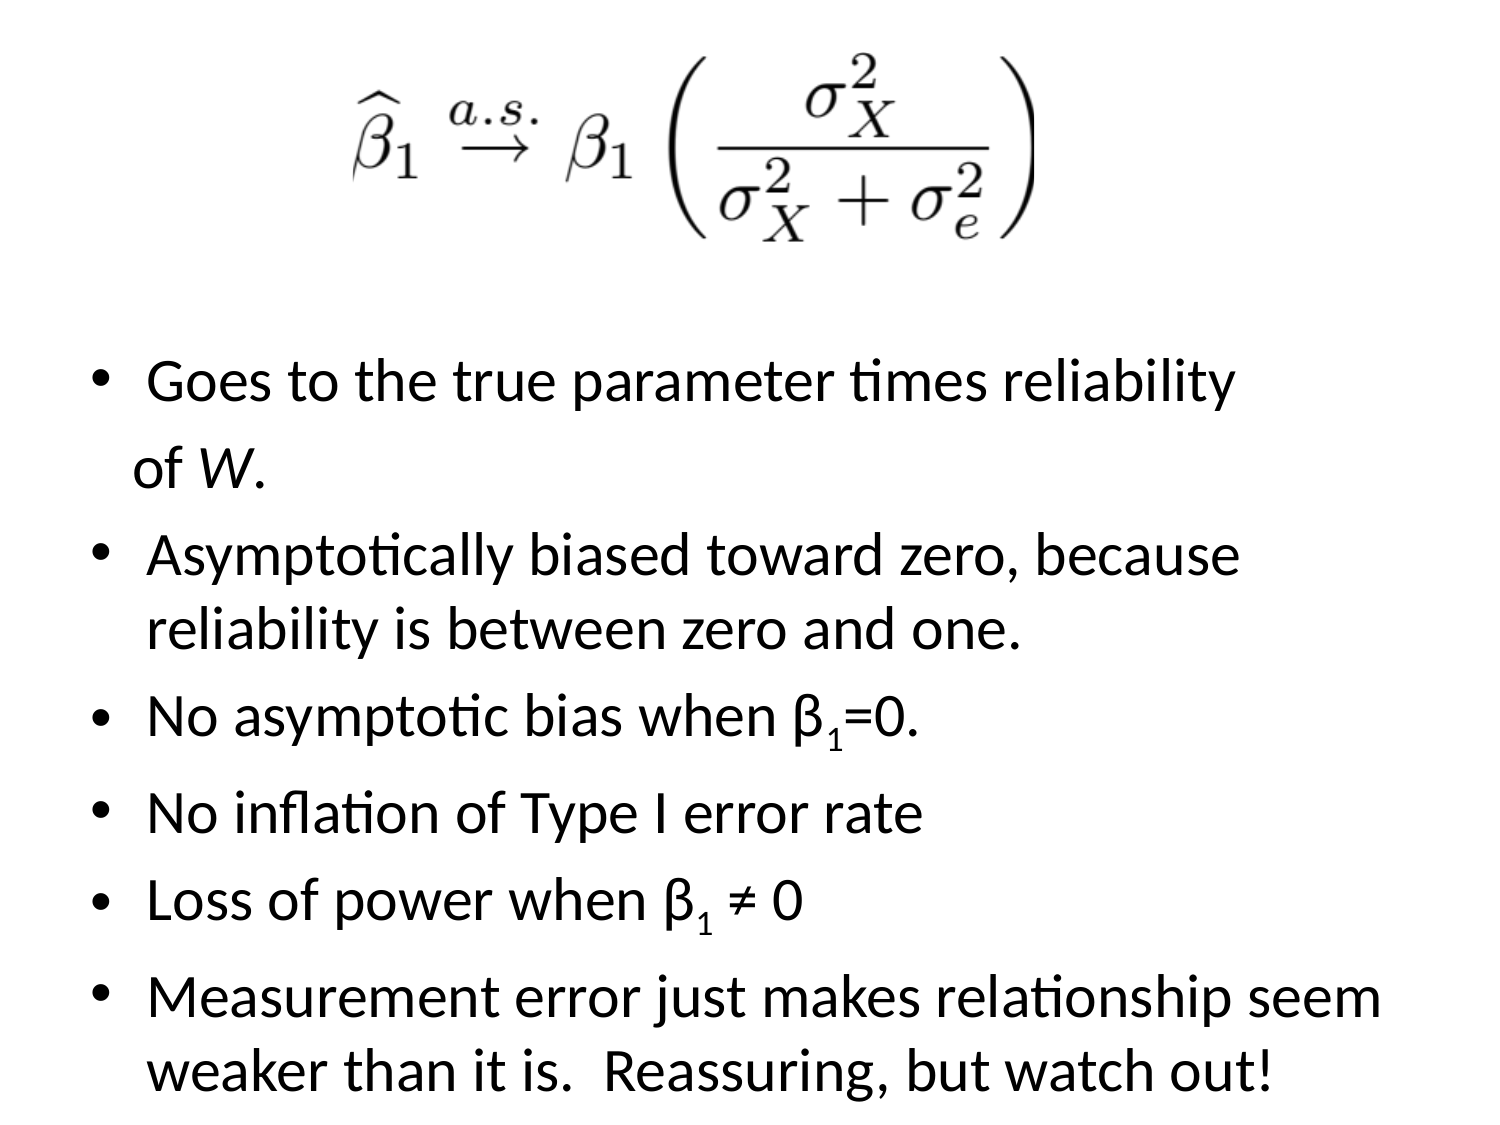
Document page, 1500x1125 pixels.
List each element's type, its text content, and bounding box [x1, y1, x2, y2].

picture [352, 51, 1035, 242]
list Goes to the true parameter times reliability of W. Asymptotically biased toward zero, because reliability is between zero and one. No asymptotic bias when β1=0. No inflation of Type I error rate Loss of power when β1 ≠ 0 Measurement error just makes relationship seem weaker than it is. Reassuring, but watch out! [75, 332, 1425, 1125]
